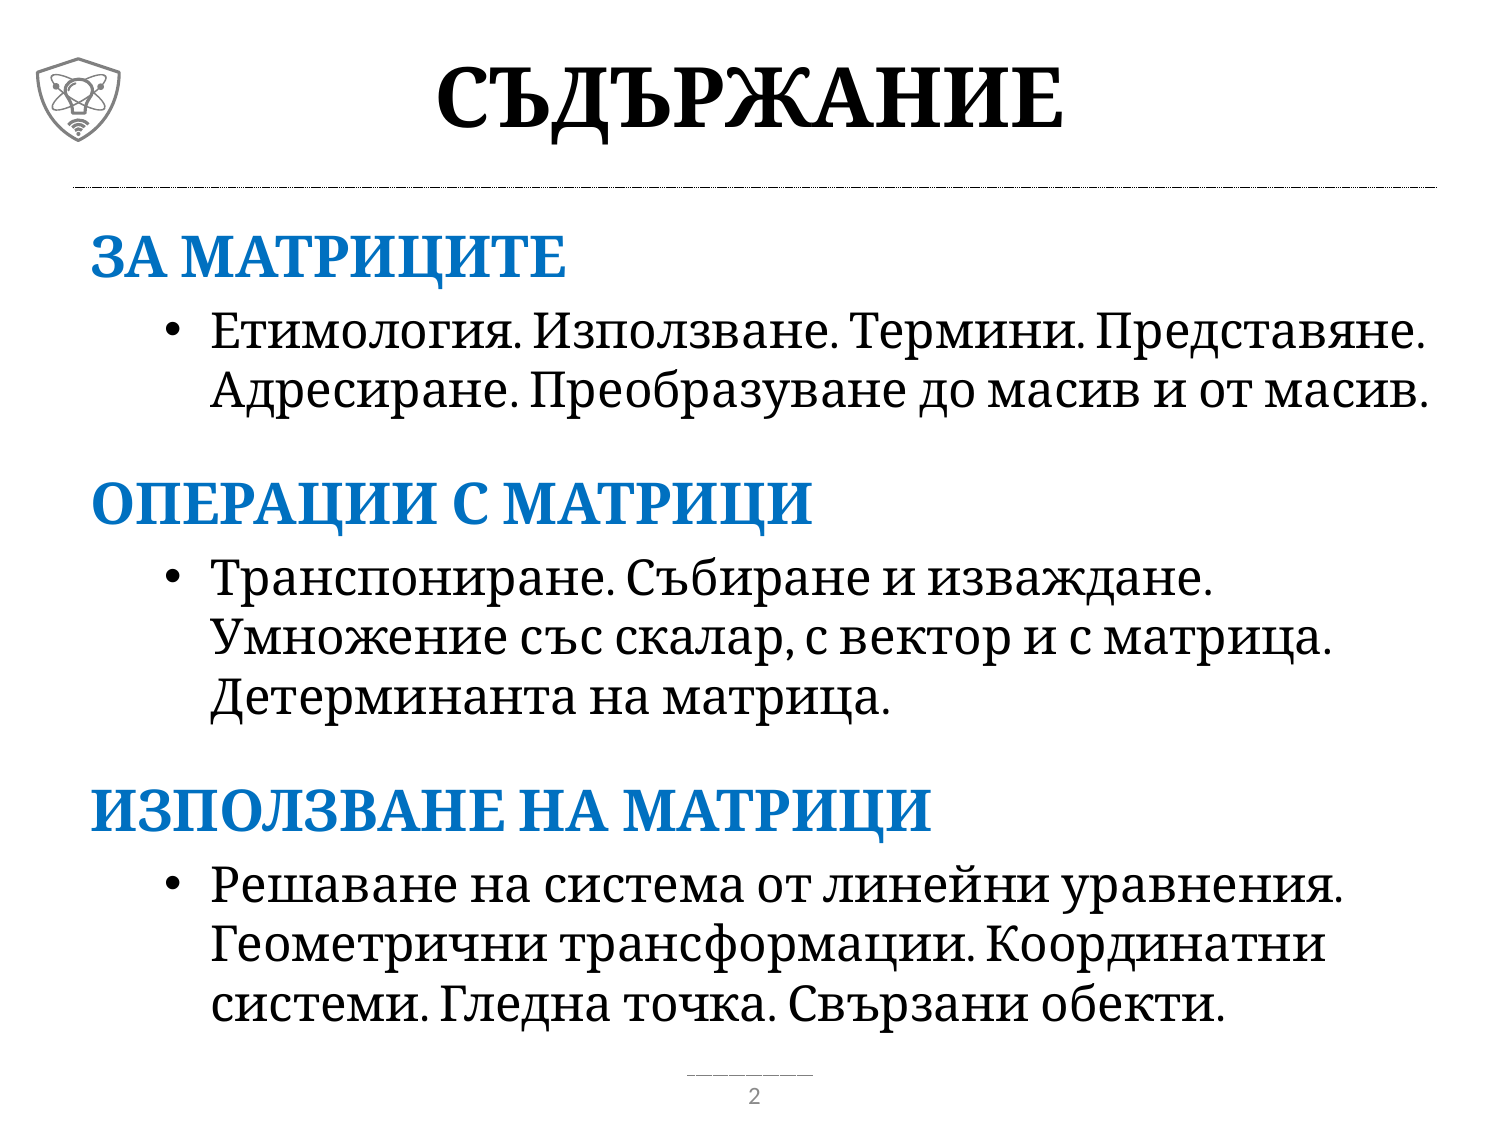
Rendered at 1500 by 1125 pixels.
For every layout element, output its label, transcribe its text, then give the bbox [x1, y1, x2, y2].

list За матриците Етимология. Използване. Термини. Представяне. Адресиране. Преобразуване до масив и от масив. Операции с матрици Транспониране. Събиране и изваждане. Умножение със скалар, с вектор и с матрица. Детерминанта на матрица. Използване на матрици Решаване на система от линейни уравнения. Геометрични трансформации. Координатни системи. Гледна точка. Свързани обекти. [75, 212, 1450, 1063]
title Съдържание [0, 0, 1500, 188]
slide_number 2 [579, 1065, 930, 1125]
